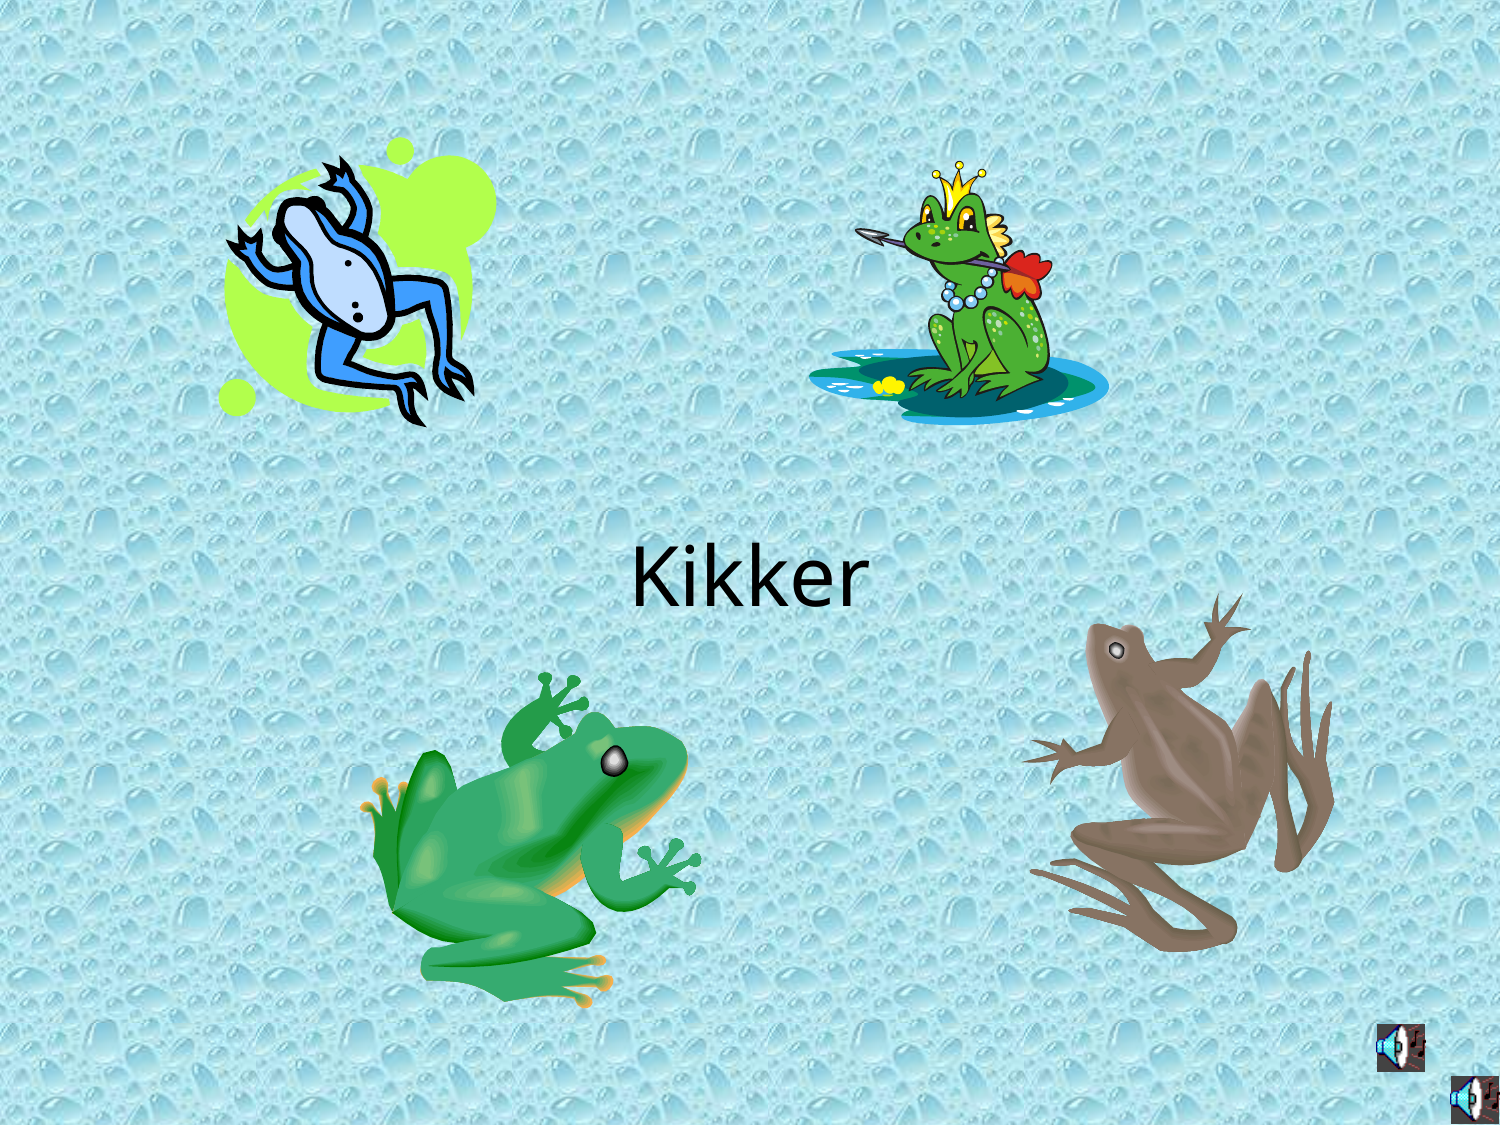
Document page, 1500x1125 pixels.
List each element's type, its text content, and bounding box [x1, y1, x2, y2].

title Kikker [112, 113, 1388, 433]
picture [0, 0, 1500, 1125]
